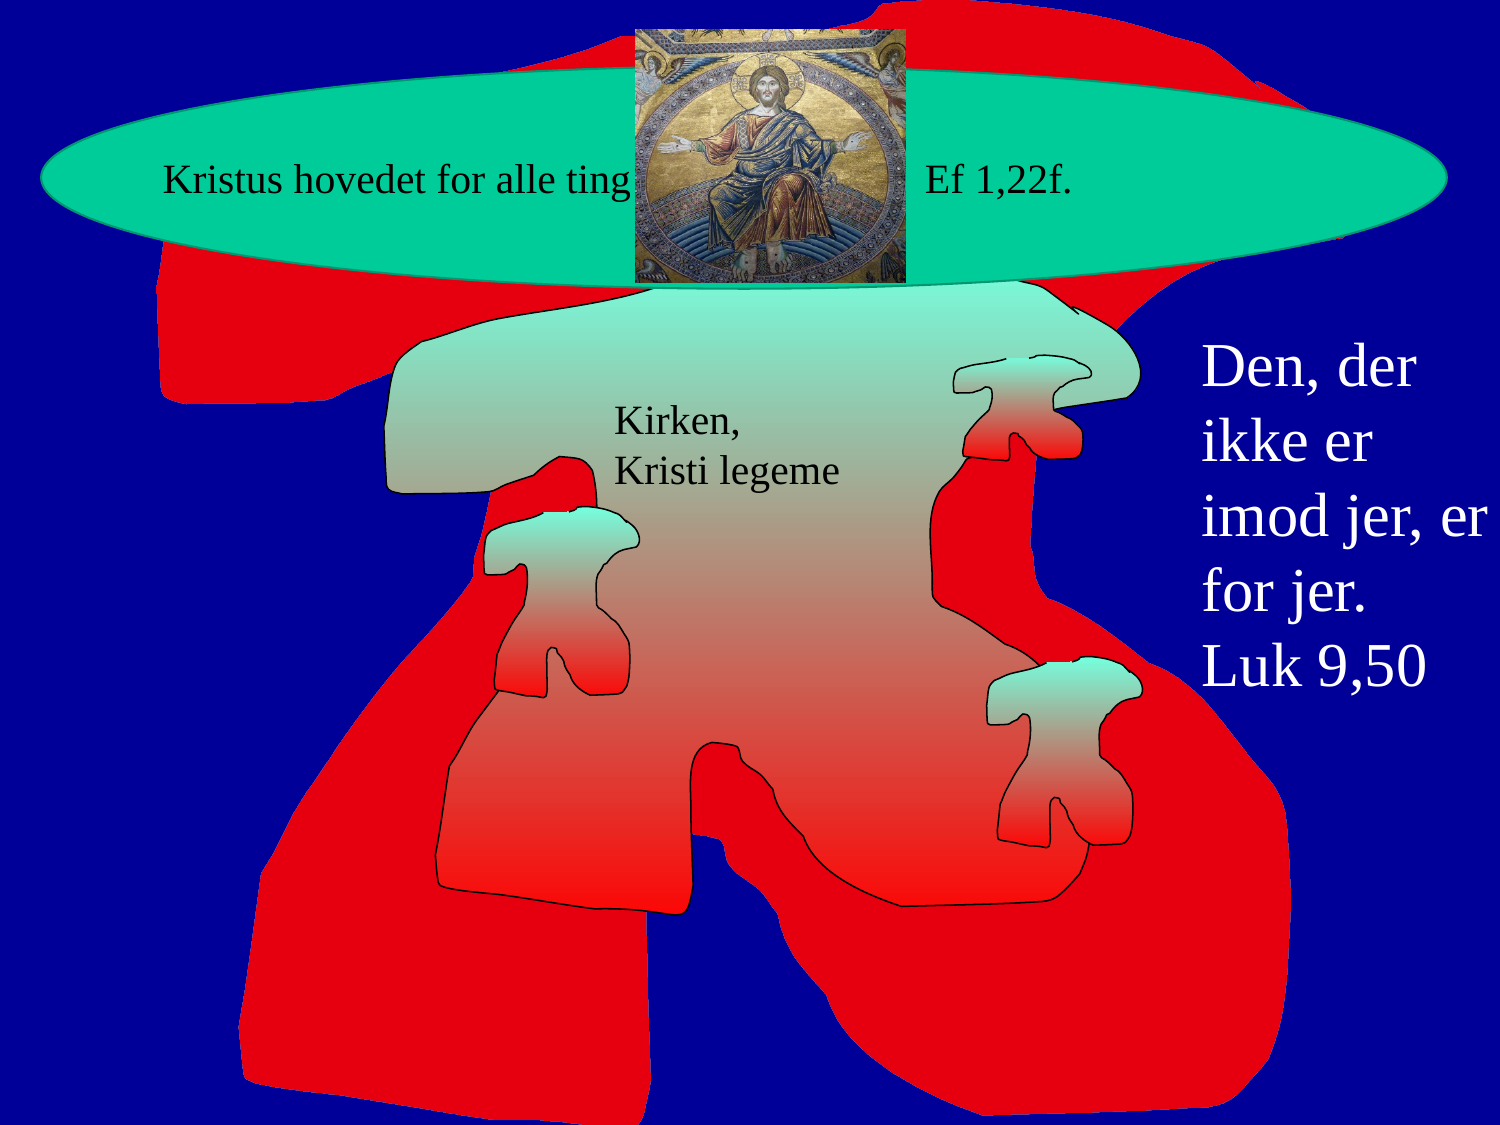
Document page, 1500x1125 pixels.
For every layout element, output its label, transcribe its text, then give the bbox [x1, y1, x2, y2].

text_box [383, 281, 1141, 915]
text_box [953, 355, 1092, 461]
text_box Kristus hovedet for alle ting Ef 1,22f. [906, 144, 1187, 210]
text_box [238, 457, 651, 1125]
text_box Den, der ikke er imod jer, er for jer. Luk 9,50 [1186, 316, 1500, 706]
text_box [691, 434, 1290, 1116]
picture [635, 29, 906, 283]
text_box [483, 506, 640, 698]
text_box [40, 66, 1448, 290]
text_box Kirken, Kristi legeme [599, 385, 942, 501]
text_box Kristus hovedet for alle ting Ef 1,22f. [147, 144, 635, 210]
text_box [986, 656, 1143, 848]
text_box [1024, 261, 1219, 330]
text_box [507, 35, 635, 71]
text_box [826, 0, 1306, 109]
text_box [156, 242, 647, 404]
